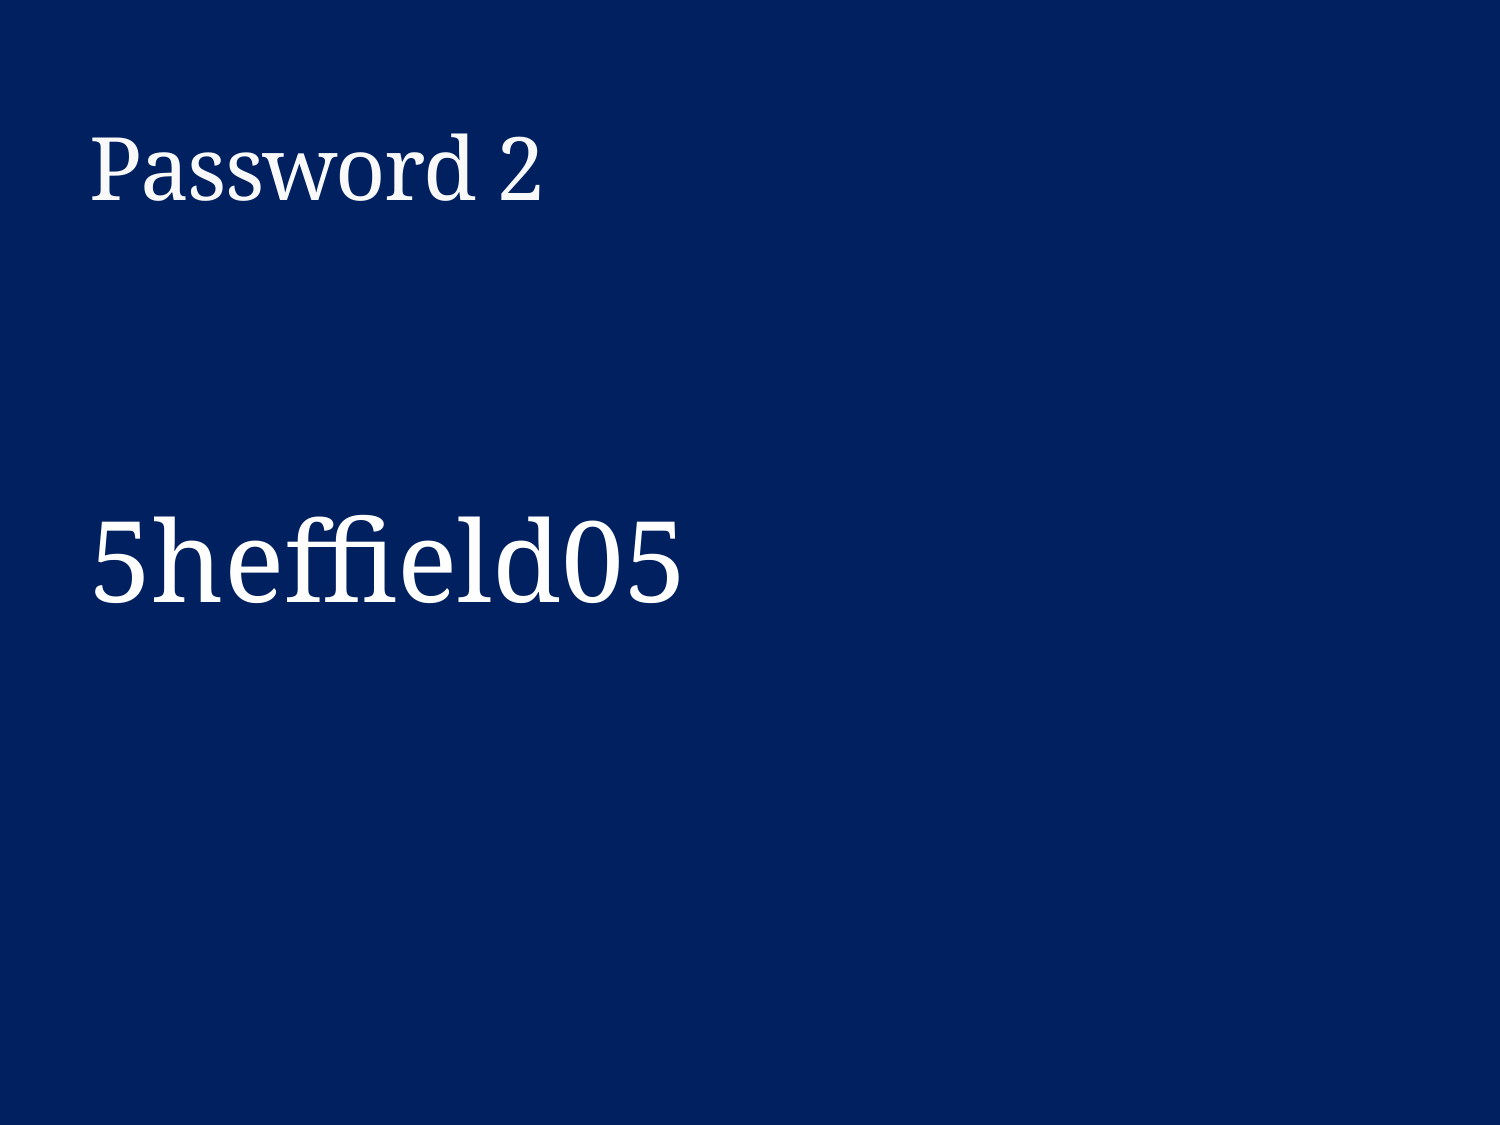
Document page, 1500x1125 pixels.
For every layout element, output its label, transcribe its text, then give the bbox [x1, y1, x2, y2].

list 5heffield05 [75, 249, 1425, 1000]
title Password 2 [74, 24, 1425, 225]
